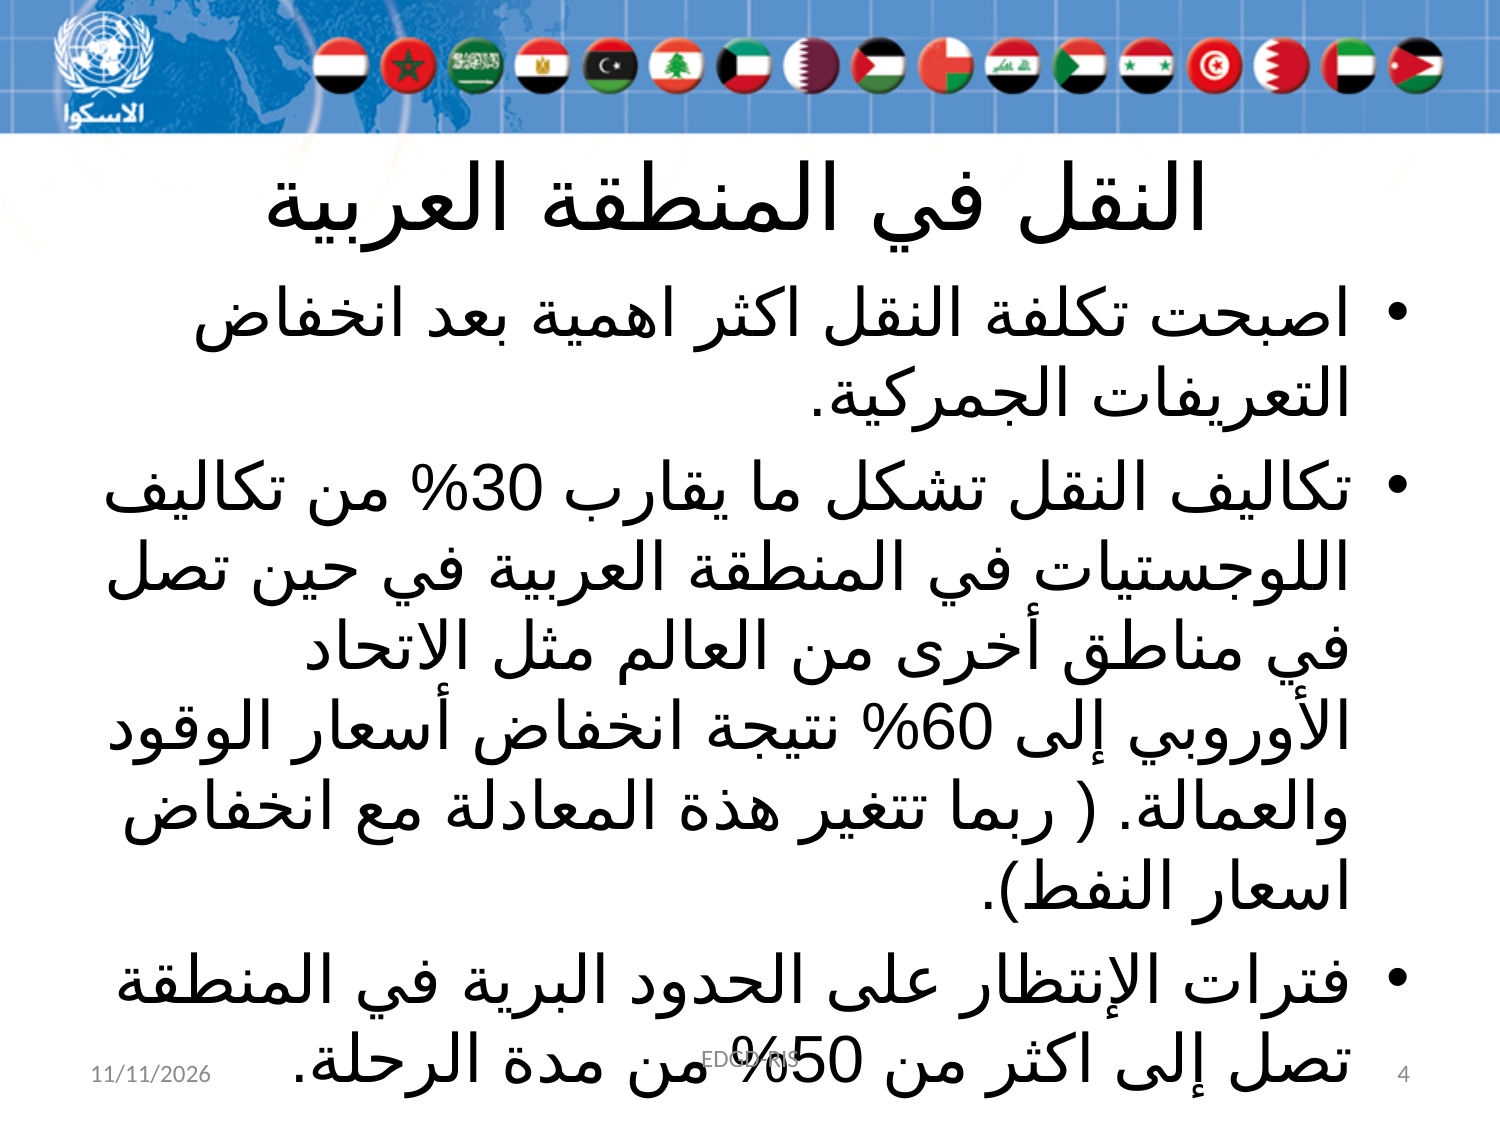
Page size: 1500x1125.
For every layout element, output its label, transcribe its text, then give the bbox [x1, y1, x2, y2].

title النقل في المنطقة العربية [74, 44, 1426, 233]
list اصبحت تكلفة النقل اكثر اهمية بعد انخفاض التعريفات الجمركية. تكاليف النقل تشكل ما يقارب 30% من تكاليف اللوجستيات في المنطقة العربية في حين تصل في مناطق أخرى من العالم مثل الاتحاد الأوروبي إلى 60% نتيجة انخفاض أسعار الوقود والعمالة. ( ربما تتغير هذة المعادلة مع انخفاض اسعار النفط). فترات الإنتظار على الحدود البرية في المنطقة تصل إلى اكثر من 50% من مدة الرحلة. [74, 262, 1426, 1006]
picture [0, 0, 1500, 1125]
slide_number 4 [1074, 1042, 1425, 1103]
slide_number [75, 1042, 425, 1103]
footer EDGD-RIS [512, 1042, 988, 1103]
